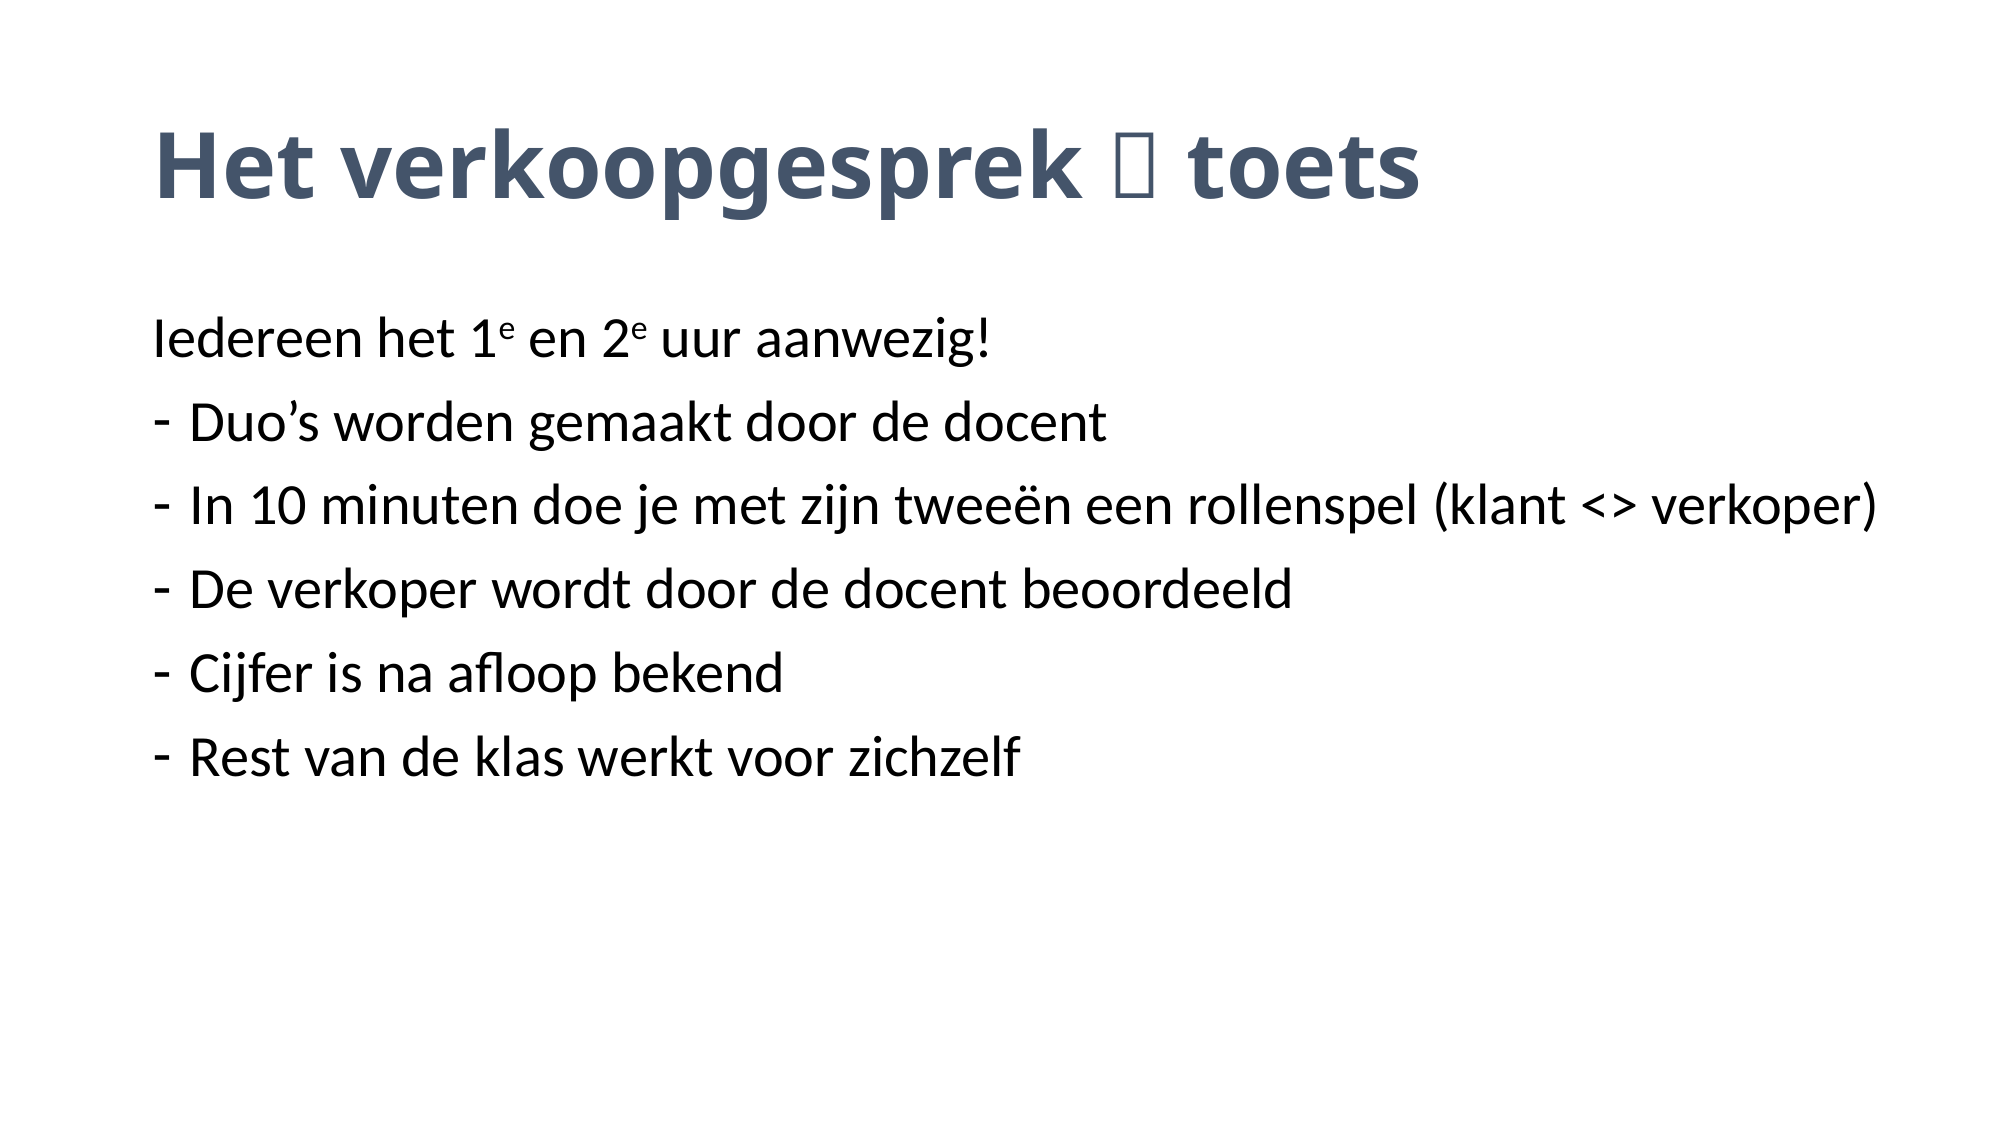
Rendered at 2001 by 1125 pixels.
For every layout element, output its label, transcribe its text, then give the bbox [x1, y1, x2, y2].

title Het verkoopgesprek  toets [137, 59, 1863, 278]
list Iedereen het 1e en 2e uur aanwezig! Duo’s worden gemaakt door de docent In 10 minuten doe je met zijn tweeën een rollenspel (klant <> verkoper) De verkoper wordt door de docent beoordeeld Cijfer is na afloop bekend Rest van de klas werkt voor zichzelf [137, 299, 1941, 1014]
